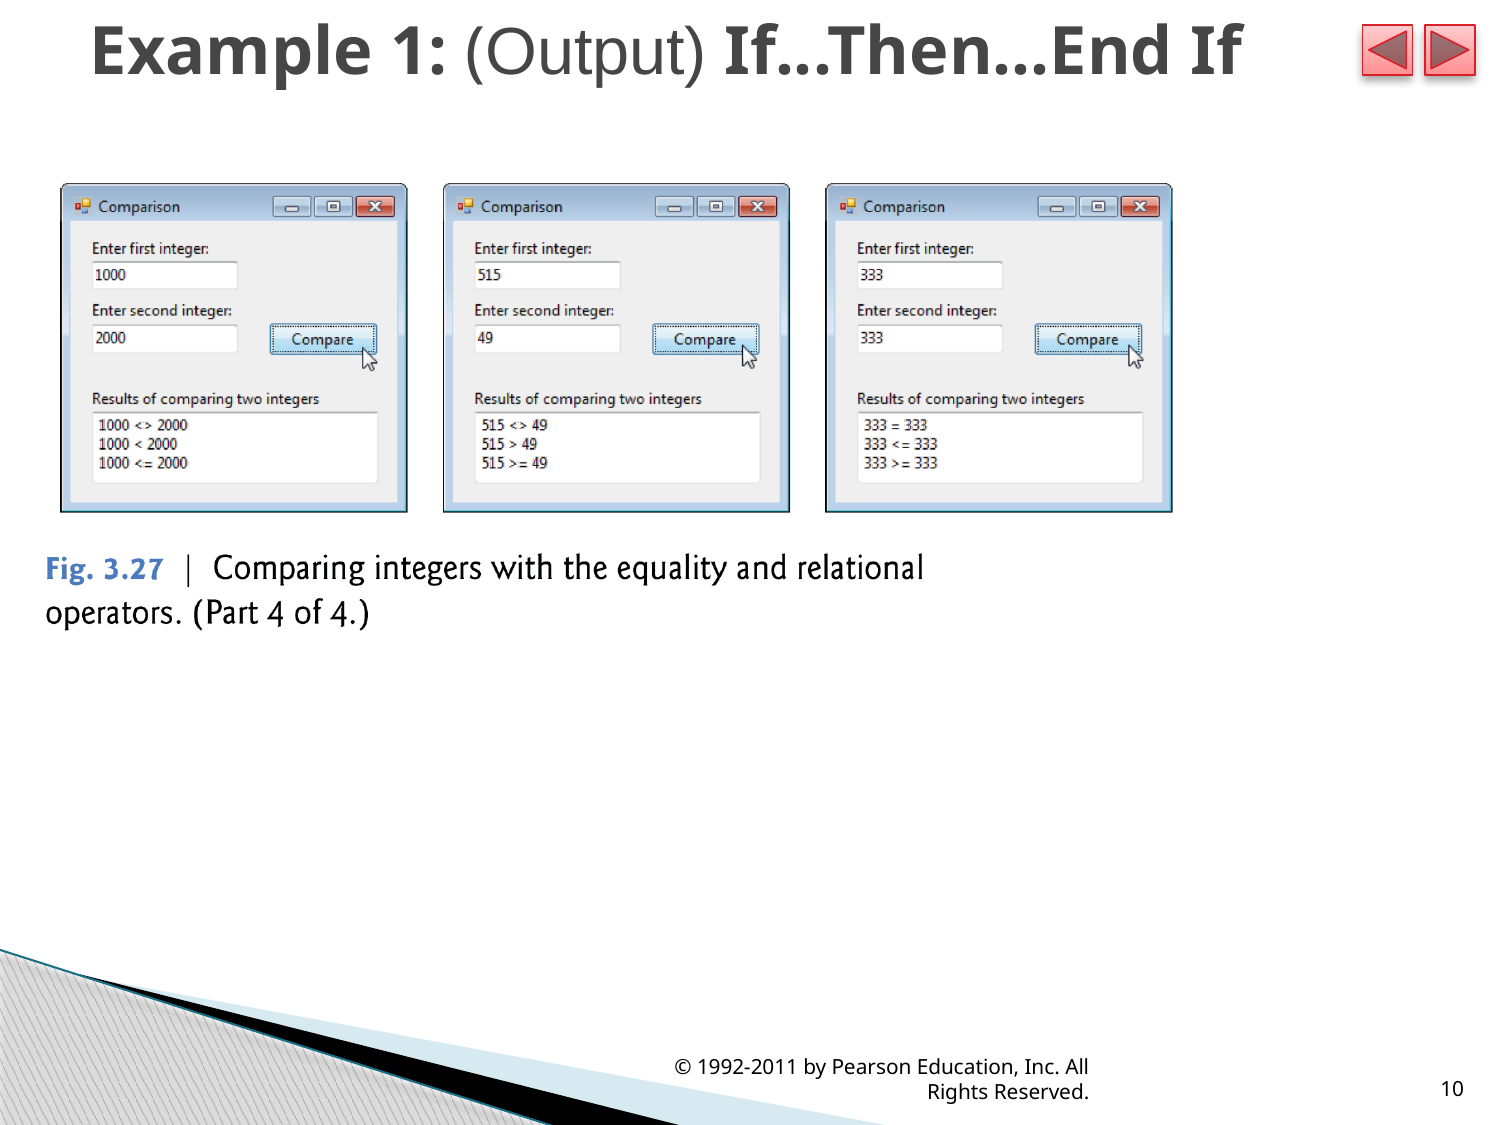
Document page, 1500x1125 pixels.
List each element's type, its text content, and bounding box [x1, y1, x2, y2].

picture [0, 106, 1500, 1018]
text_box Example 1: (Output) If...Then...End If [74, 0, 1425, 106]
footer © 1992-2011 by Pearson Education, Inc. All Rights Reserved. [650, 1051, 1105, 1112]
slide_number 10 [1418, 1051, 1479, 1112]
